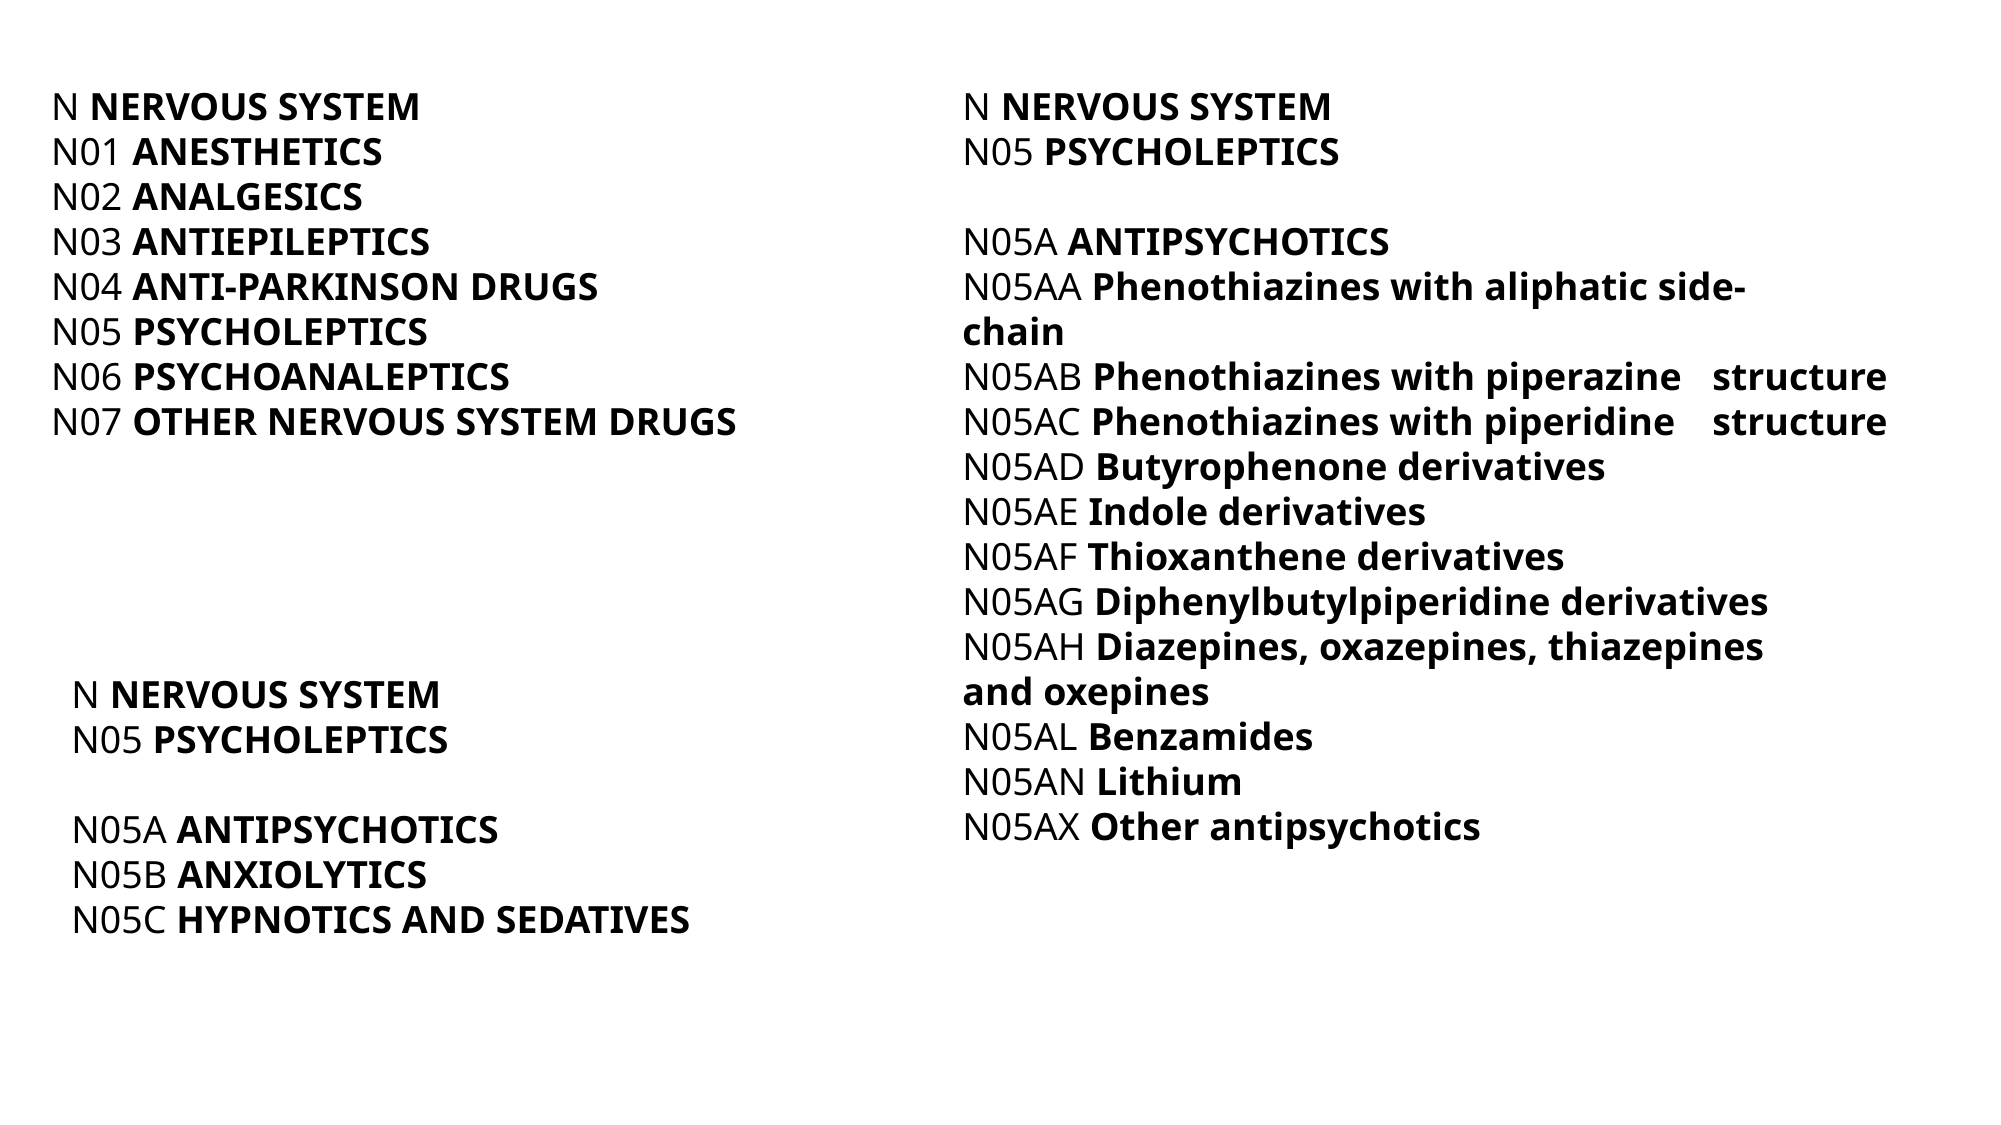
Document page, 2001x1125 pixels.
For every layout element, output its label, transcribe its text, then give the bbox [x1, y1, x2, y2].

text_box N NERVOUS SYSTEM N05 PSYCHOLEPTICS N05A ANTIPSYCHOTICS N05AA Phenothiazines with aliphatic side- chain N05AB Phenothiazines with piperazine structure N05AC Phenothiazines with piperidine structure N05AD Butyrophenone derivatives N05AE Indole derivatives N05AF Thioxanthene derivatives N05AG Diphenylbutylpiperidine derivatives N05AH Diazepines, oxazepines, thiazepines and oxepines N05AL Benzamides N05AN Lithium N05AX Other antipsychotics [947, 75, 1948, 856]
text_box N NERVOUS SYSTEM N05 PSYCHOLEPTICS N05A ANTIPSYCHOTICS N05B ANXIOLYTICS N05C HYPNOTICS AND SEDATIVES [56, 664, 873, 949]
text_box N NERVOUS SYSTEM N01 ANESTHETICS N02 ANALGESICS N03 ANTIEPILEPTICS N04 ANTI-PARKINSON DRUGS N05 PSYCHOLEPTICS N06 PSYCHOANALEPTICS N07 OTHER NERVOUS SYSTEM DRUGS [36, 75, 889, 451]
